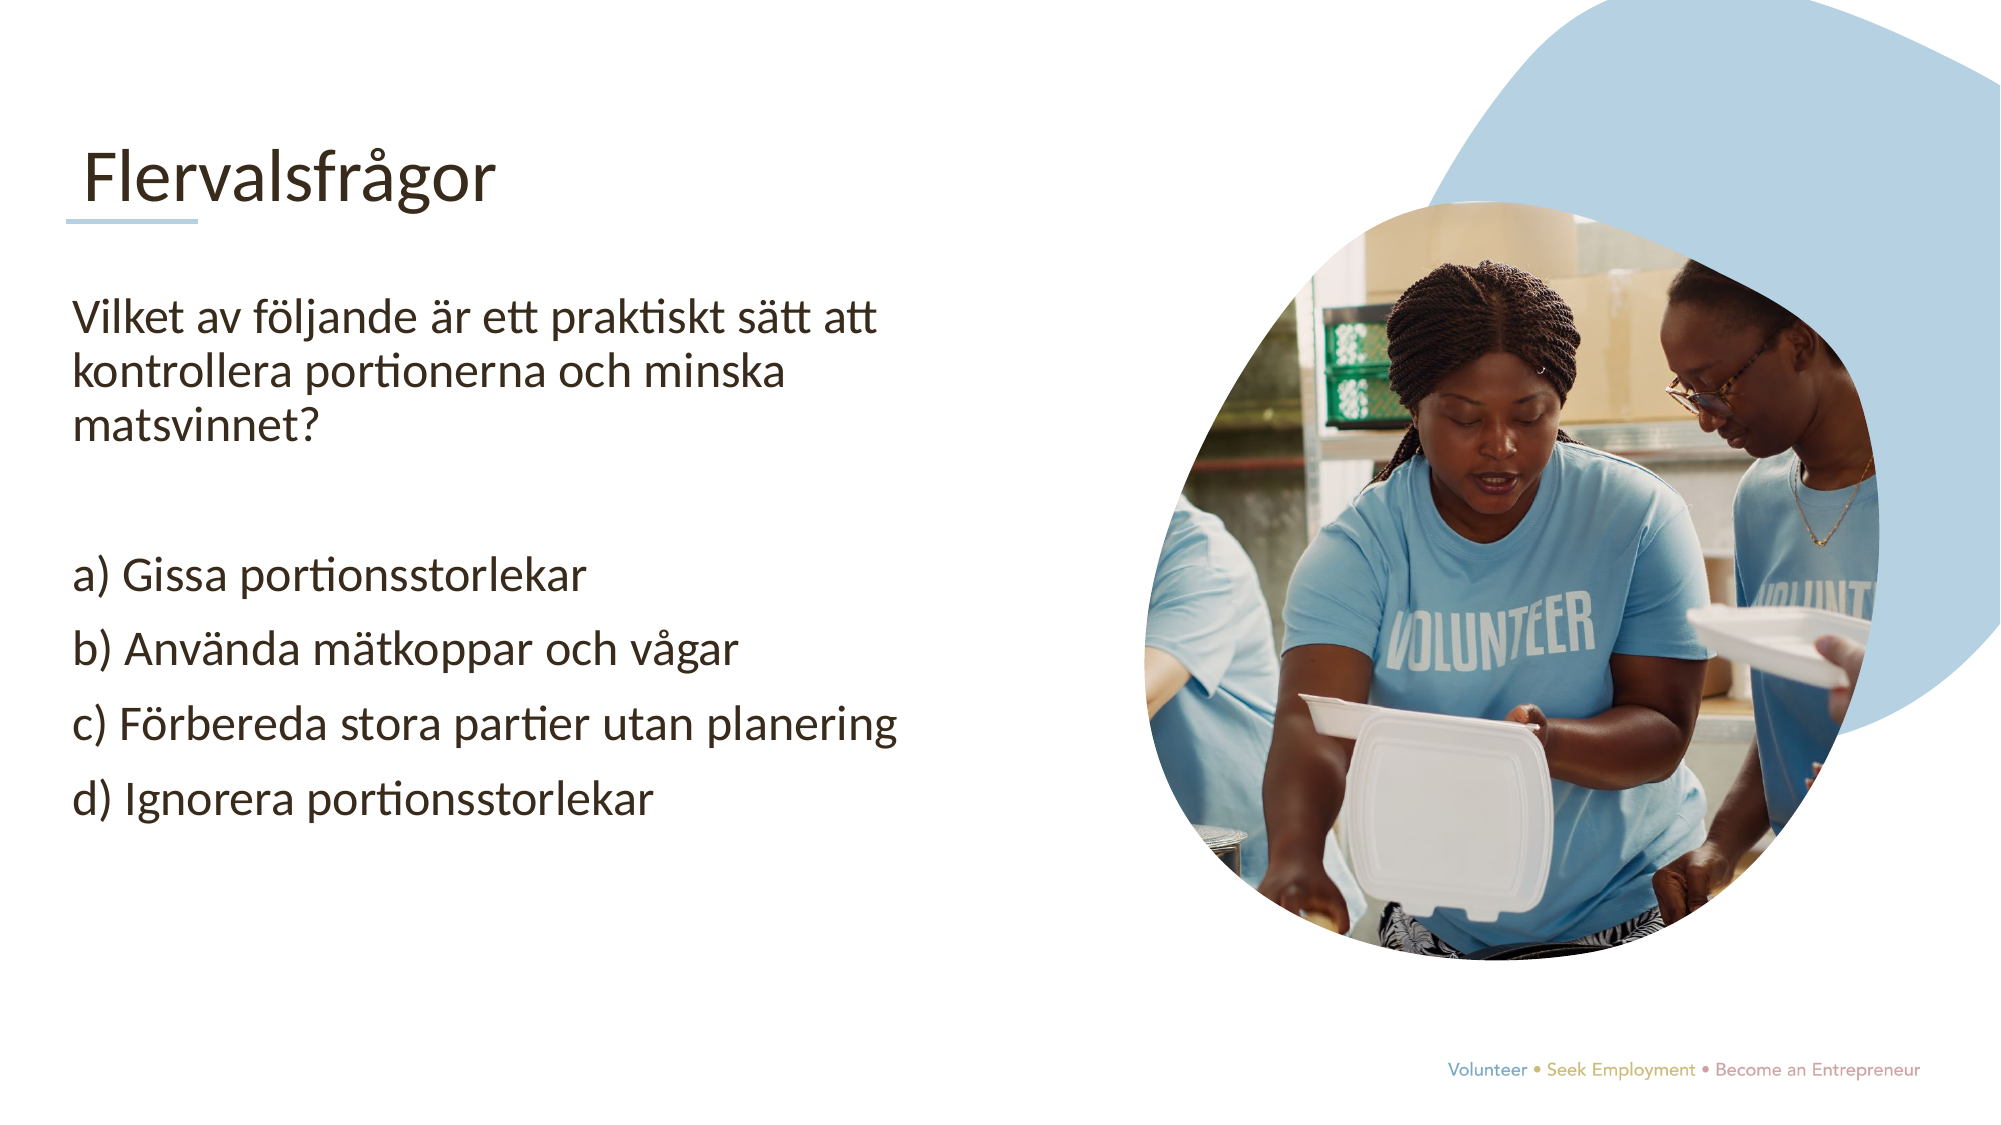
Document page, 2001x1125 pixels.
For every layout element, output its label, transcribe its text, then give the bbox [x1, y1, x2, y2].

text_box Flervalsfrågor [68, 129, 903, 356]
picture [1144, 200, 1880, 961]
text_box Vilket av följande är ett praktiskt sätt att kontrollera portionerna och minska matsvinnet? a) Gissa portionsstorlekar b) Använda mätkoppar och vågar c) Förbereda stora partier utan planering d) Ignorera portionsstorlekar [57, 282, 1024, 947]
picture [1418, 1046, 1971, 1103]
